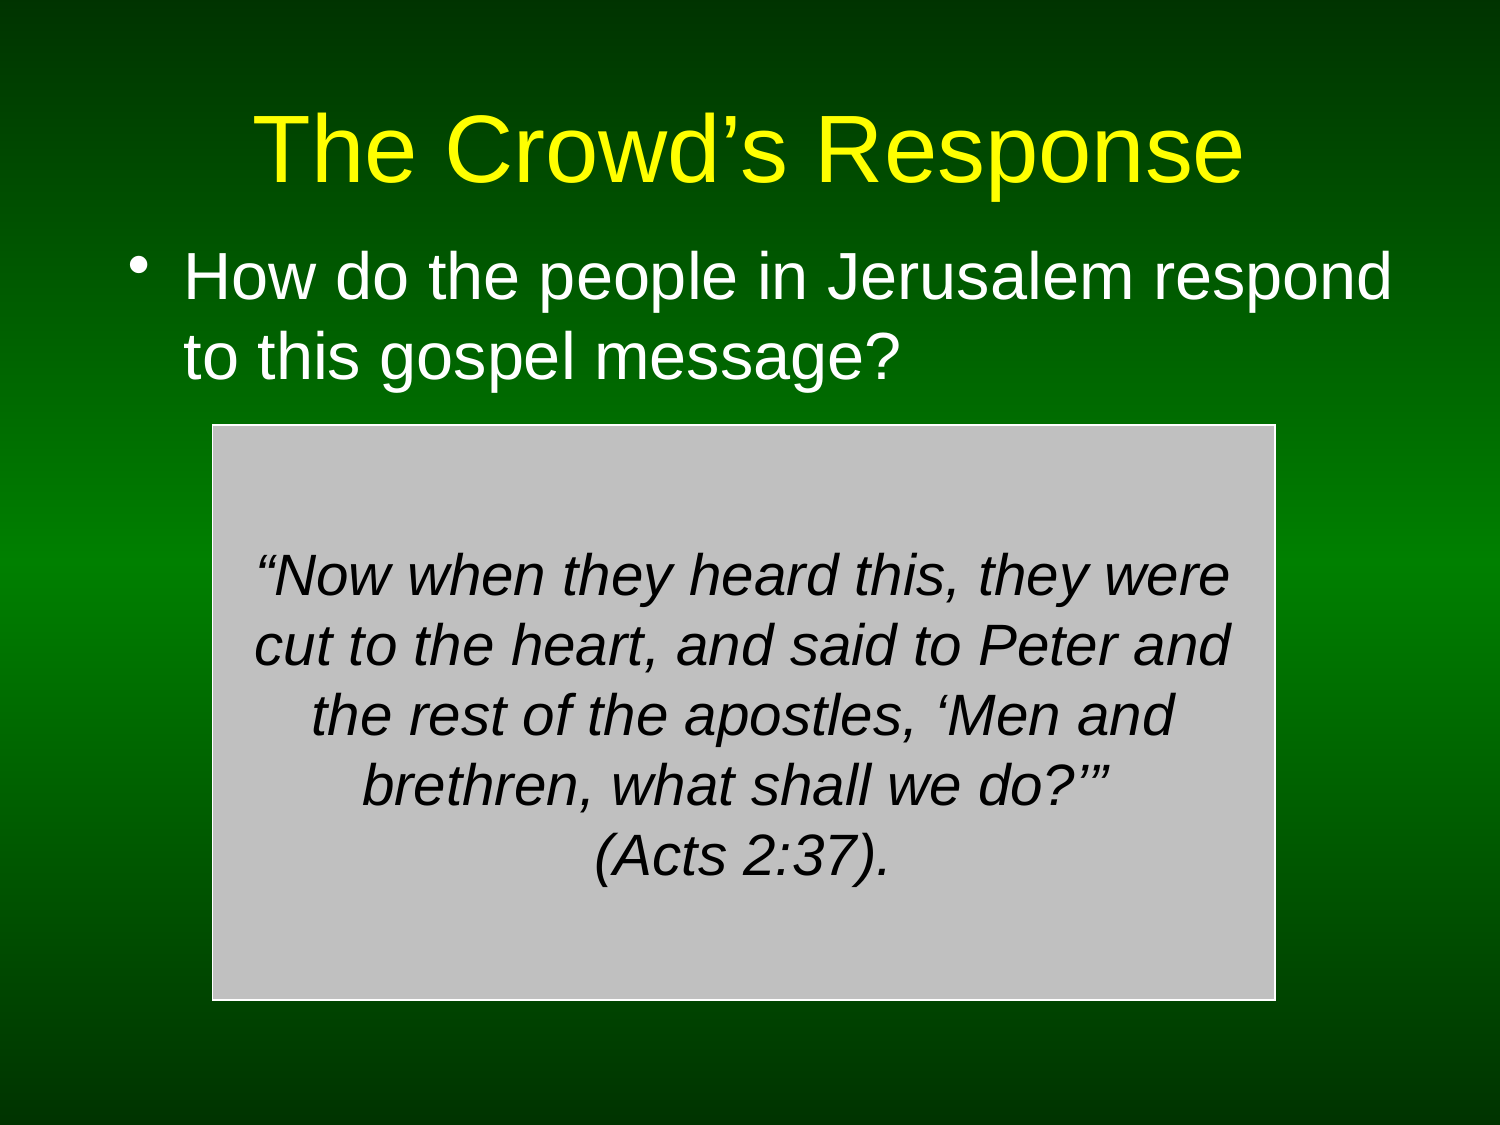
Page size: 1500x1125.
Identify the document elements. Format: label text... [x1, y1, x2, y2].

title The Crowd’s Response [37, 50, 1463, 238]
text_box “Now when they heard this, they were cut to the heart, and said to Peter and the rest of the apostles, ‘Men and brethren, what shall we do?’” (Acts 2:37). [212, 425, 1275, 1000]
list How do the people in Jerusalem respond to this gospel message? [112, 224, 1463, 1125]
